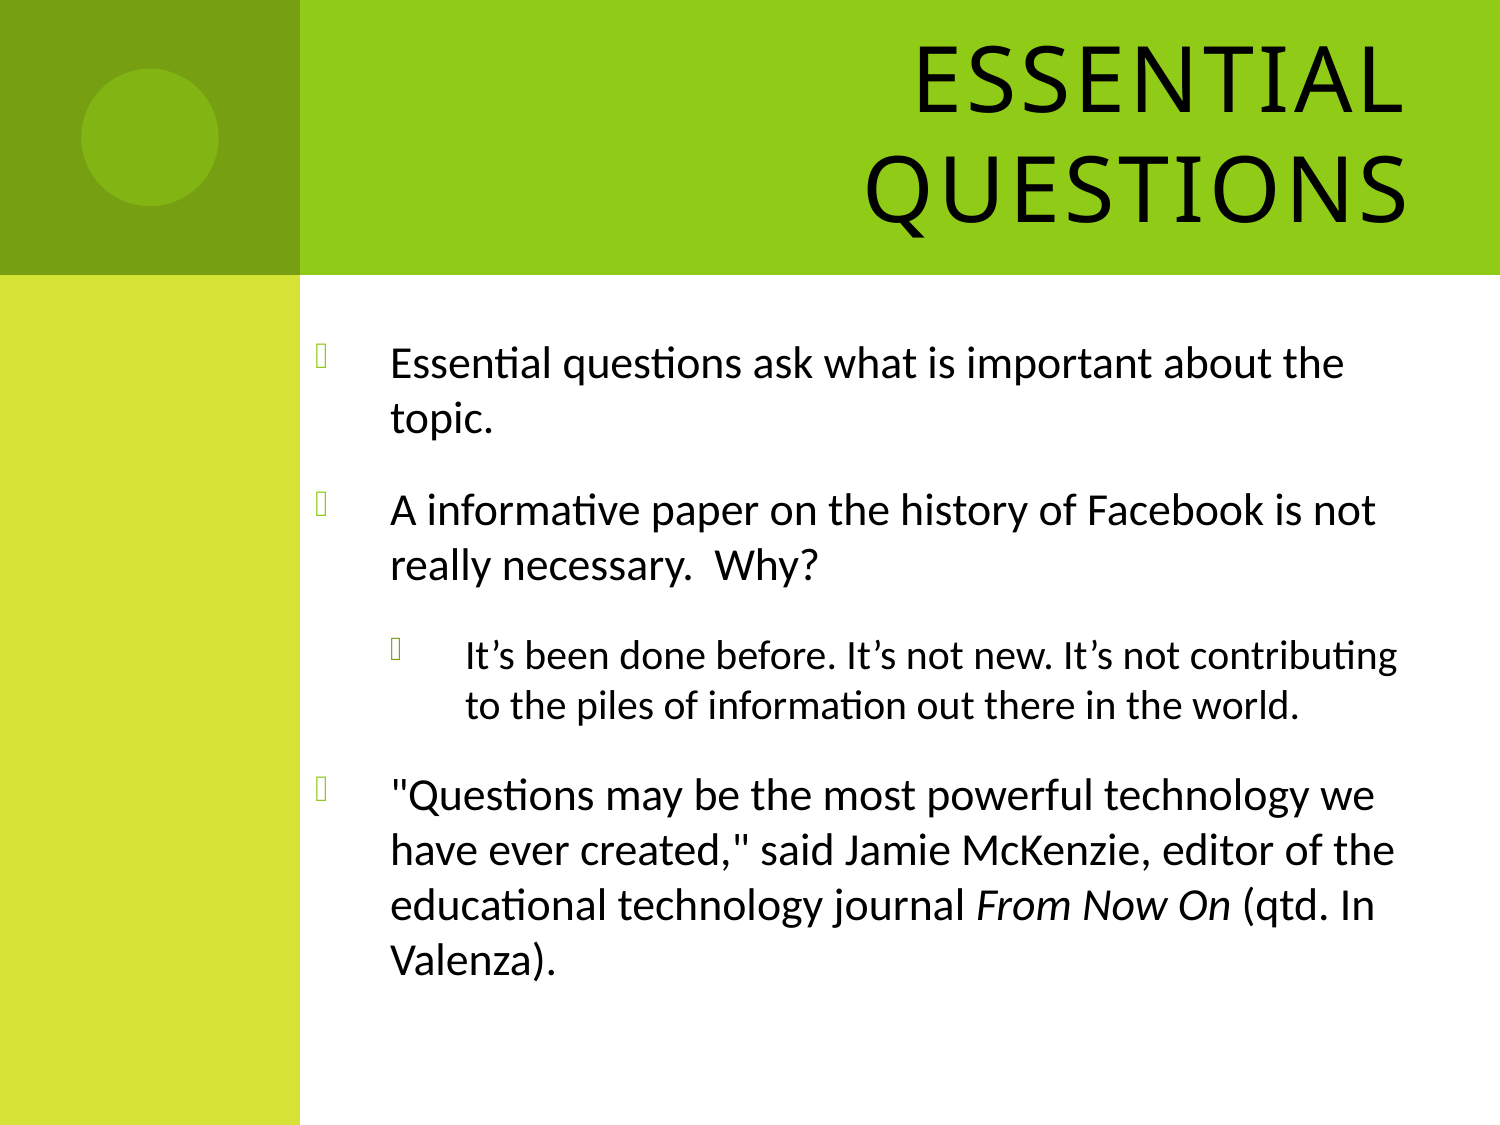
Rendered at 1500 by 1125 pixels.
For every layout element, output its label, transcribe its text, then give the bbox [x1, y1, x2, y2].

title Essential Questions [399, 37, 1425, 225]
list Essential questions ask what is important about the topic. A informative paper on the history of Facebook is not really necessary. Why? It’s been done before. It’s not new. It’s not contributing to the piles of information out there in the world. "Questions may be the most powerful technology we have ever created," said Jamie McKenzie, editor of the educational technology journal From Now On (qtd. In Valenza). [300, 324, 1425, 1100]
